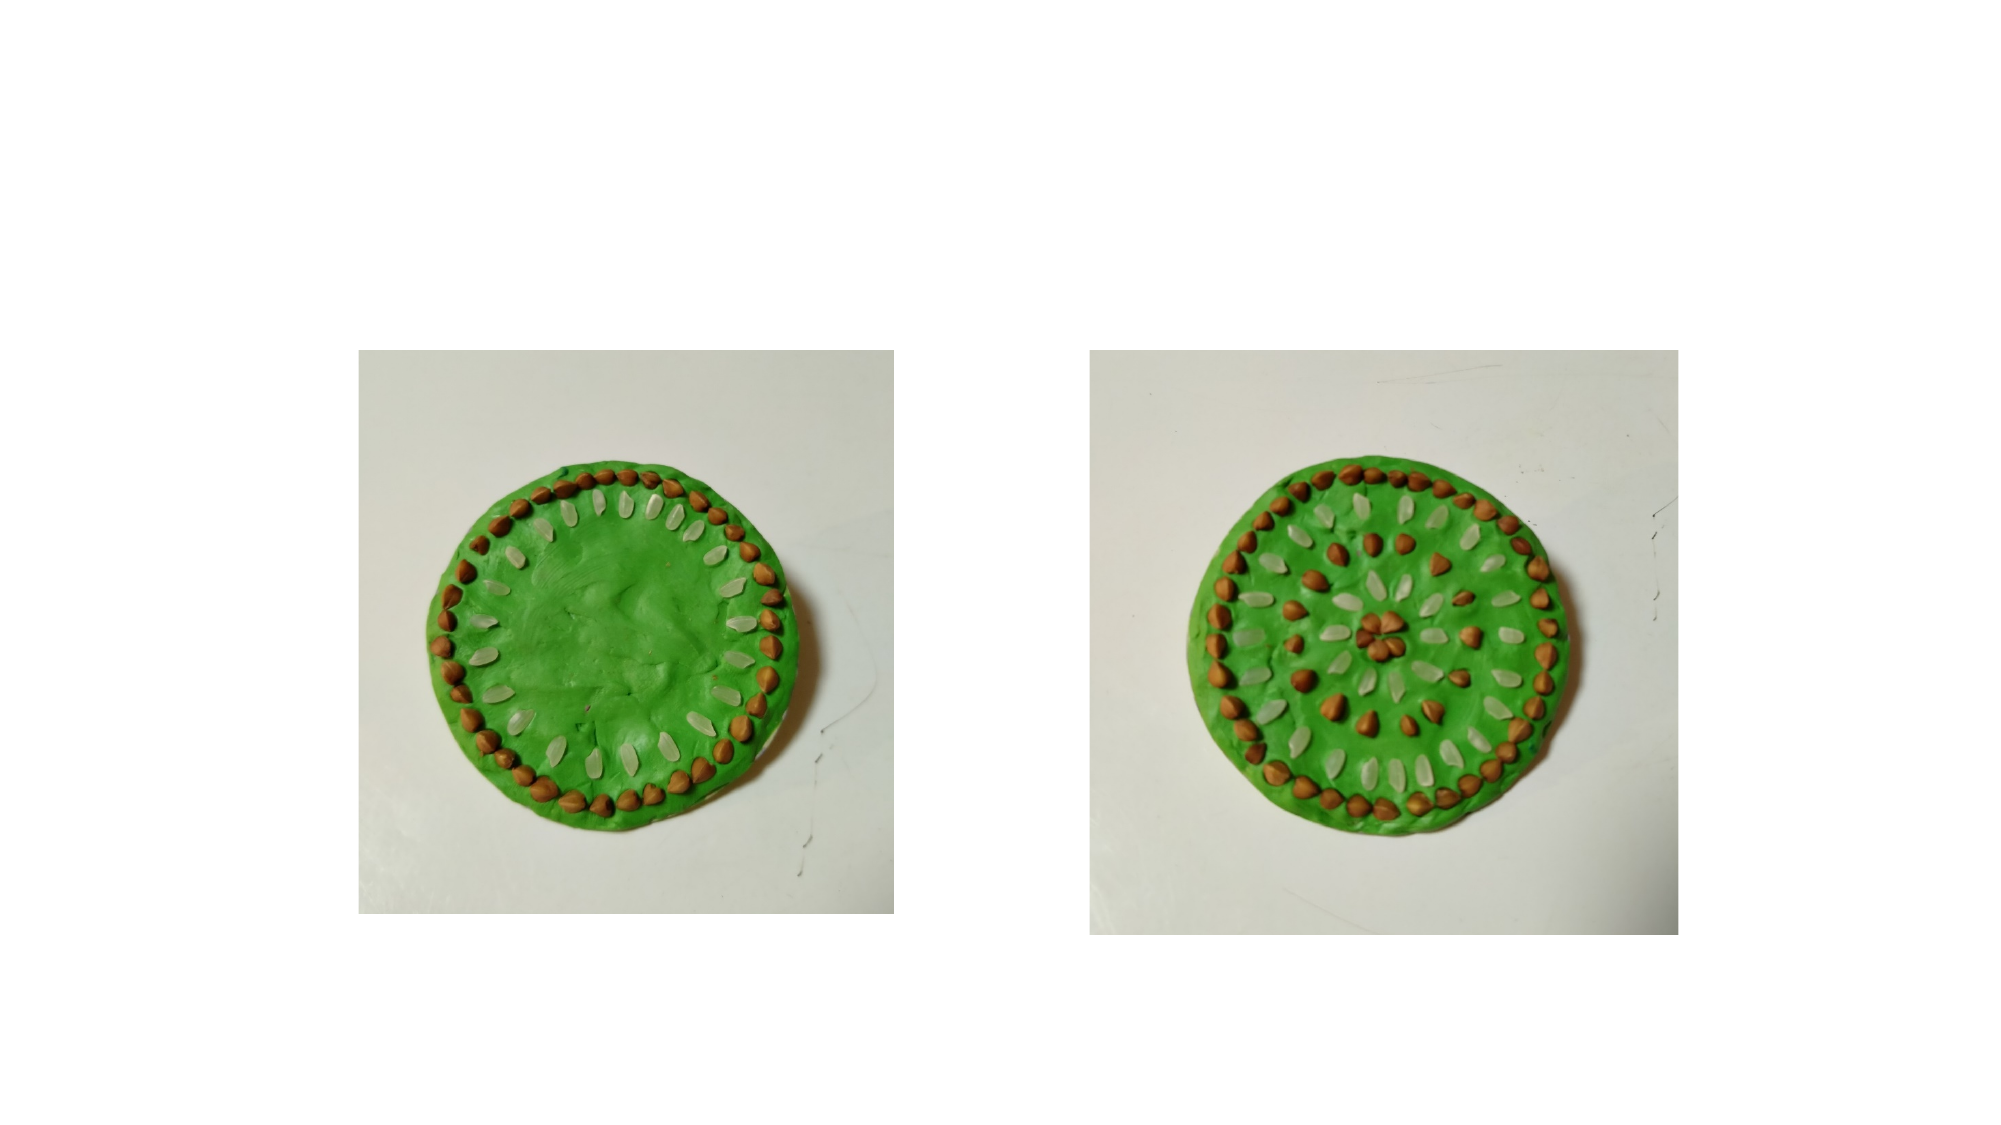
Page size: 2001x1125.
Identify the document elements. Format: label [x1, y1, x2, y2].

picture [1089, 350, 1679, 935]
list [358, 350, 894, 914]
